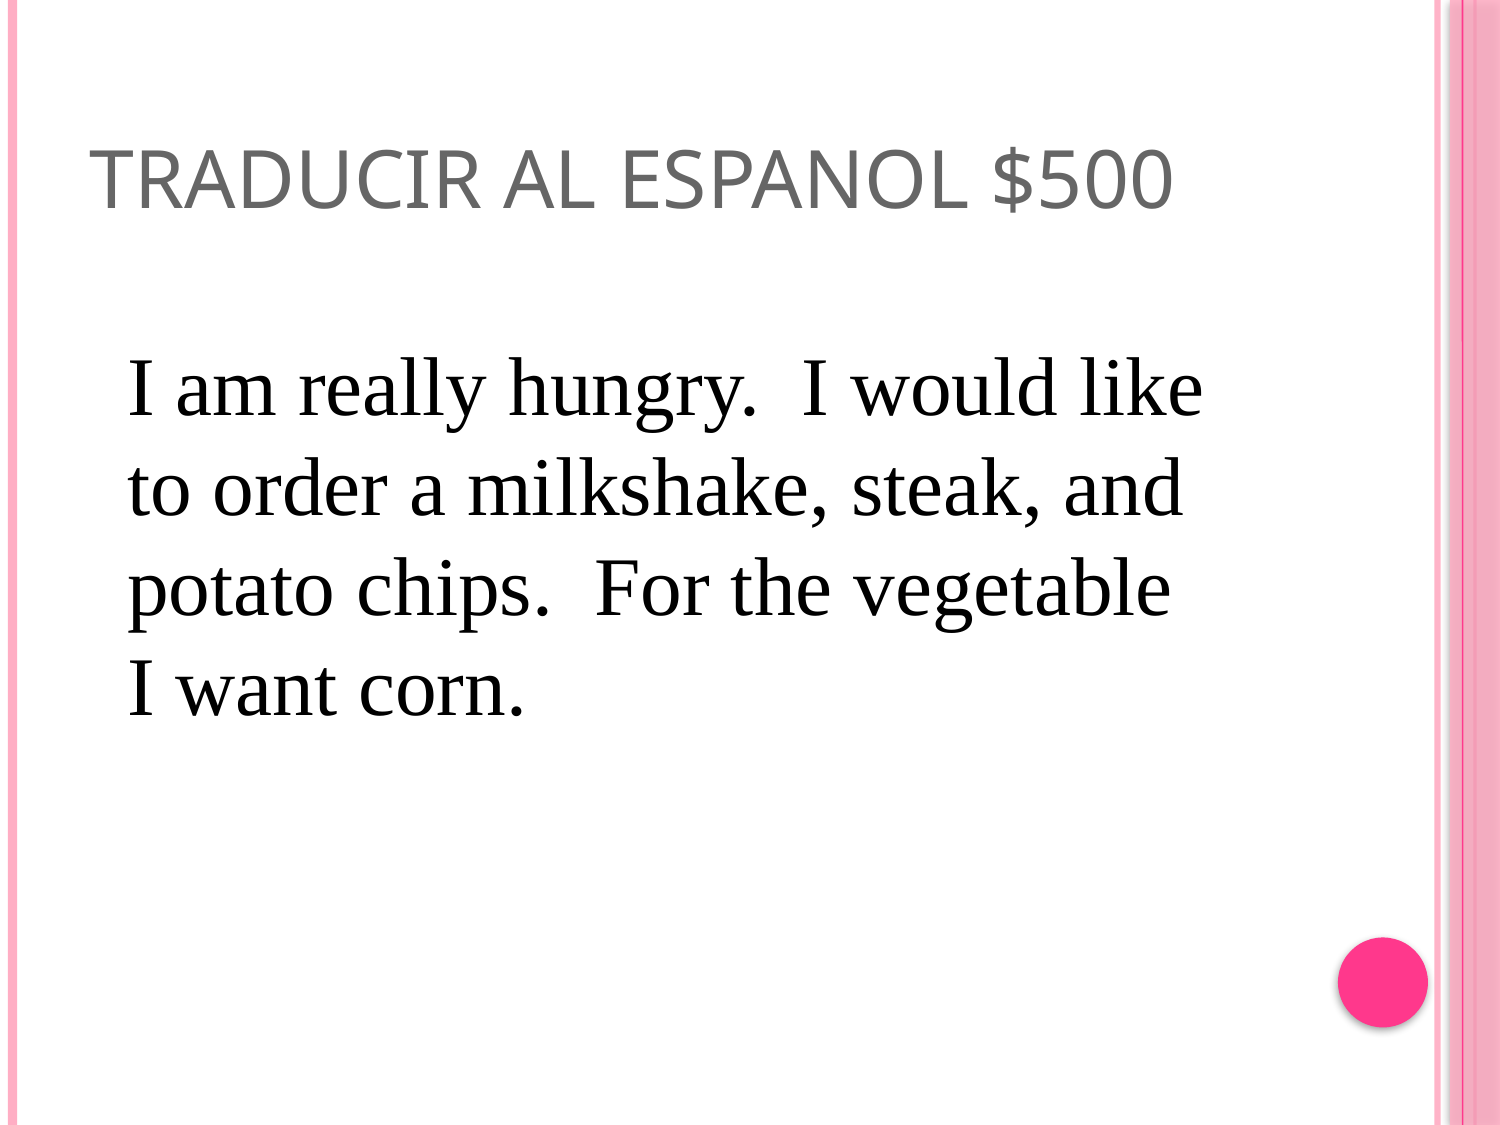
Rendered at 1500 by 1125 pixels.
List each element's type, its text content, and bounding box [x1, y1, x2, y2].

text_box I am really hungry. I would like to order a milkshake, steak, and potato chips. For the vegetable I want corn. [112, 324, 1225, 740]
title Traducir al espanol $500 [75, 45, 1300, 233]
